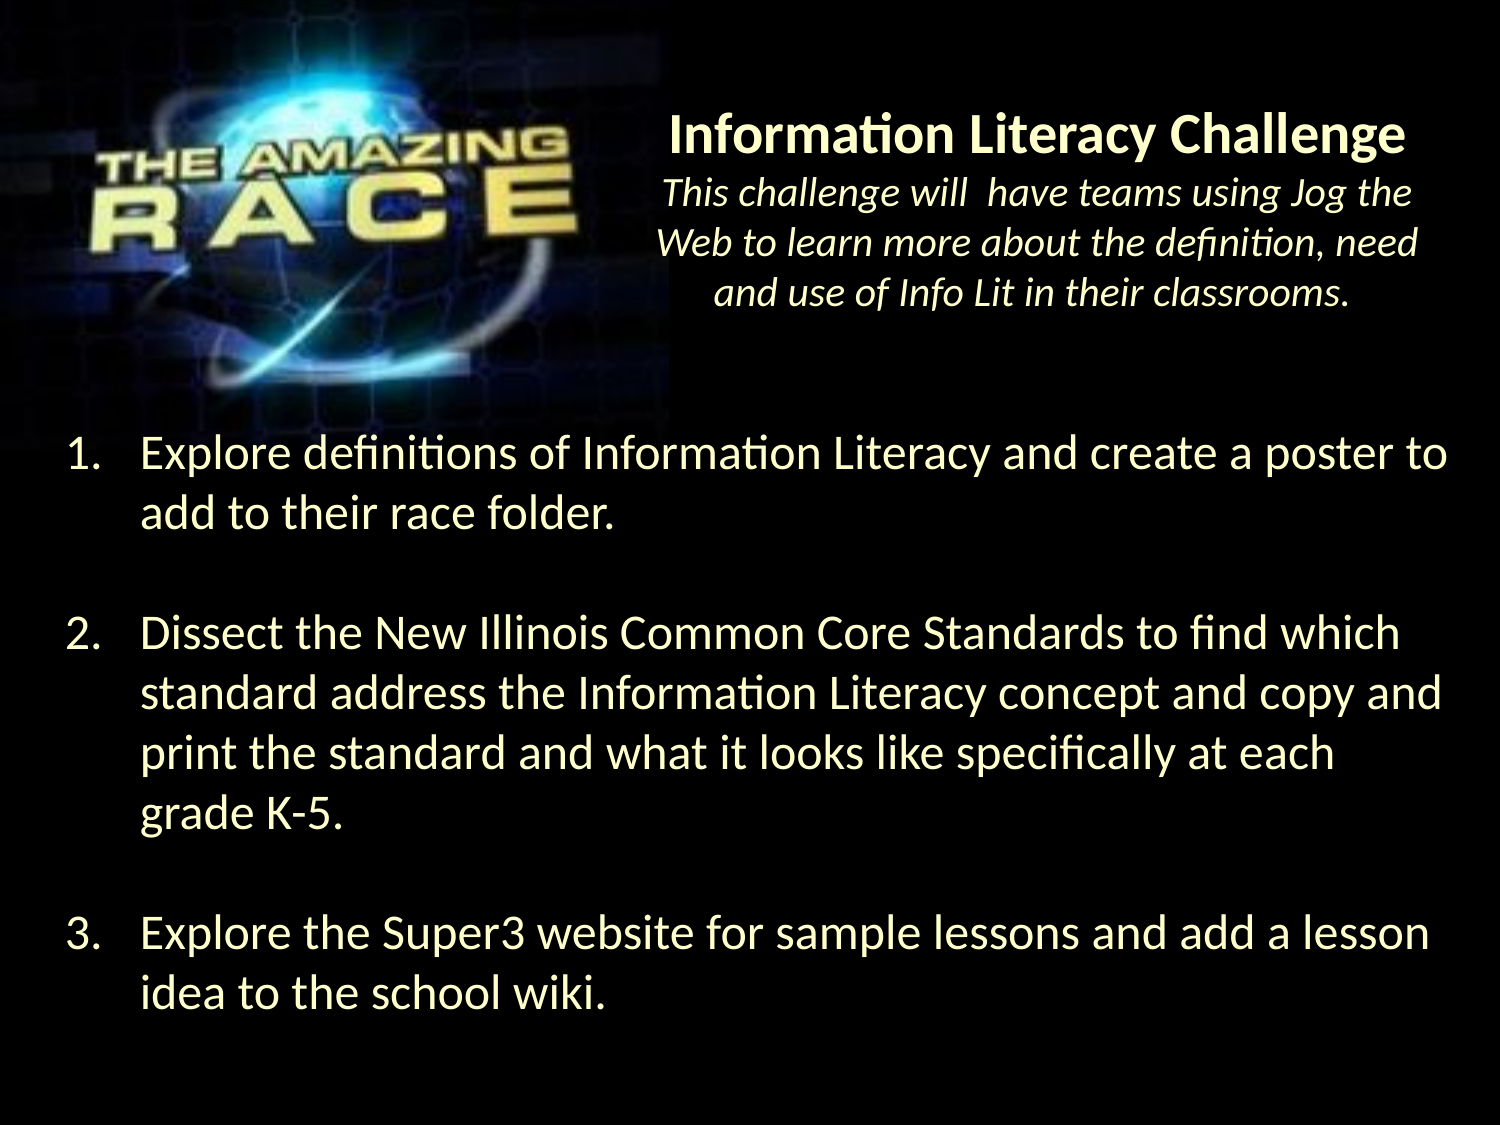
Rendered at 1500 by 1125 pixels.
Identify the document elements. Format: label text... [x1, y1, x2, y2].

picture [0, 0, 670, 451]
text_box Information Literacy Challenge This challenge will have teams using Jog the Web to learn more about the definition, need and use of Info Lit in their classrooms. [673, 87, 1450, 323]
text_box Explore definitions of Information Literacy and create a poster to add to their race folder. Dissect the New Illinois Common Core Standards to find which standard address the Information Literacy concept and copy and print the standard and what it looks like specifically at each grade K-5. Explore the Super3 website for sample lessons and add a lesson idea to the school wiki. [49, 412, 1475, 1088]
